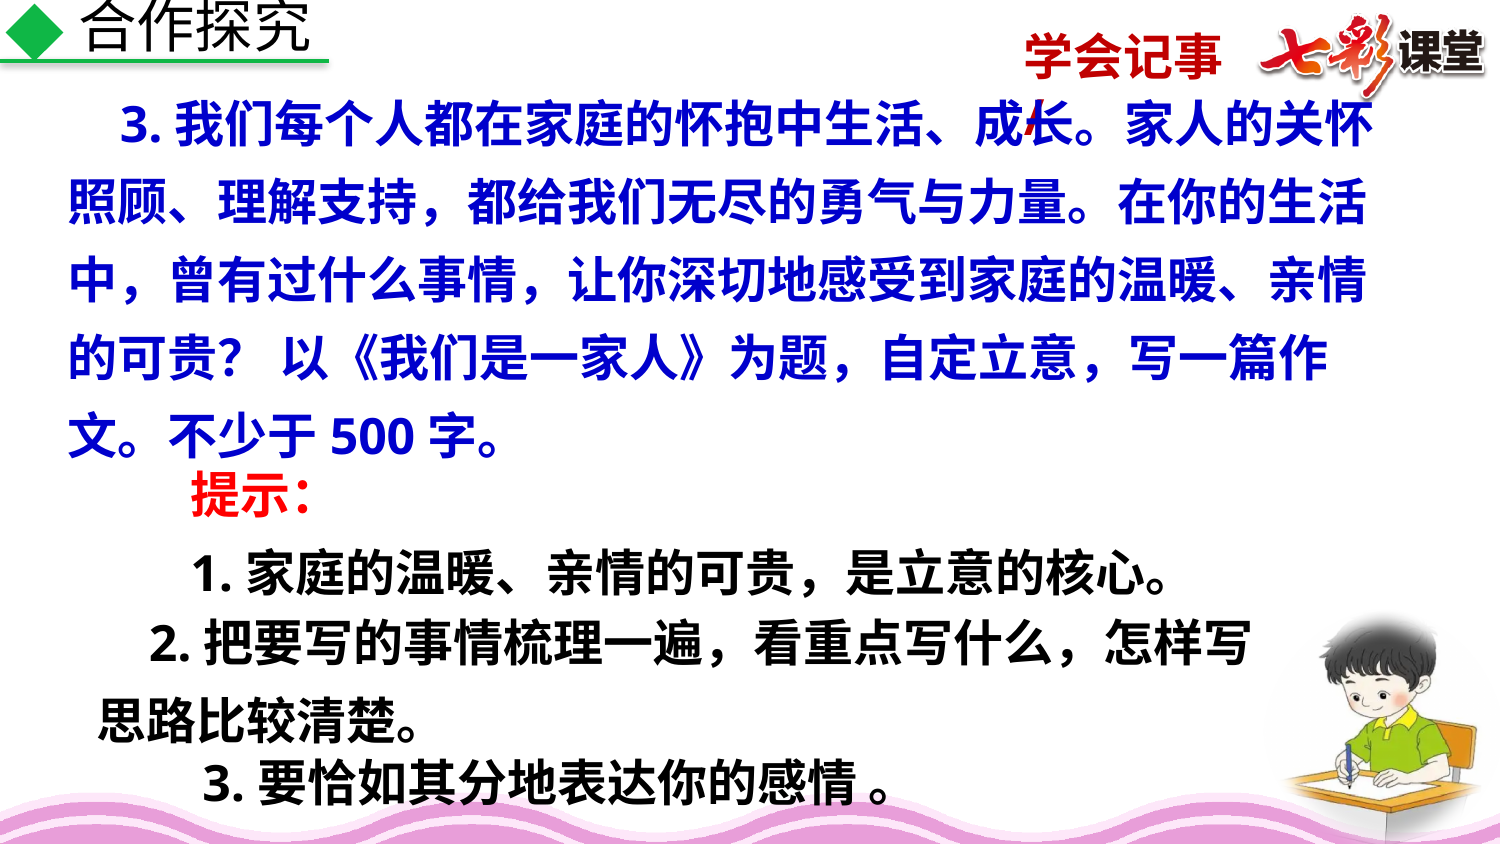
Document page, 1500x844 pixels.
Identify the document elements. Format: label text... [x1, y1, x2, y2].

text_box 2.把要写的事情梳理一遍，看重点写什么，怎样写 思路比较清楚。 [81, 585, 1440, 757]
picture [0, 664, 1500, 844]
picture [1254, 8, 1491, 104]
text_box 提示： 1.家庭的温暖、亲情的可贵，是立意的核心。 [175, 438, 1447, 609]
text_box 3.我们每个人都在家庭的怀抱中生活、成长。家人的关怀照顾、理解支持，都给我们无尽的勇气与力量。在你的生活中，曾有过什么事情，让你深切地感受到家庭的温暖、亲情的可贵？ 以《我们是一家人》为题，自定立意，写一篇作文。不少于500字。 [53, 67, 1430, 466]
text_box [0, 0, 330, 68]
text_box 3.要恰如其分地表达你的感情 。 [187, 726, 973, 820]
